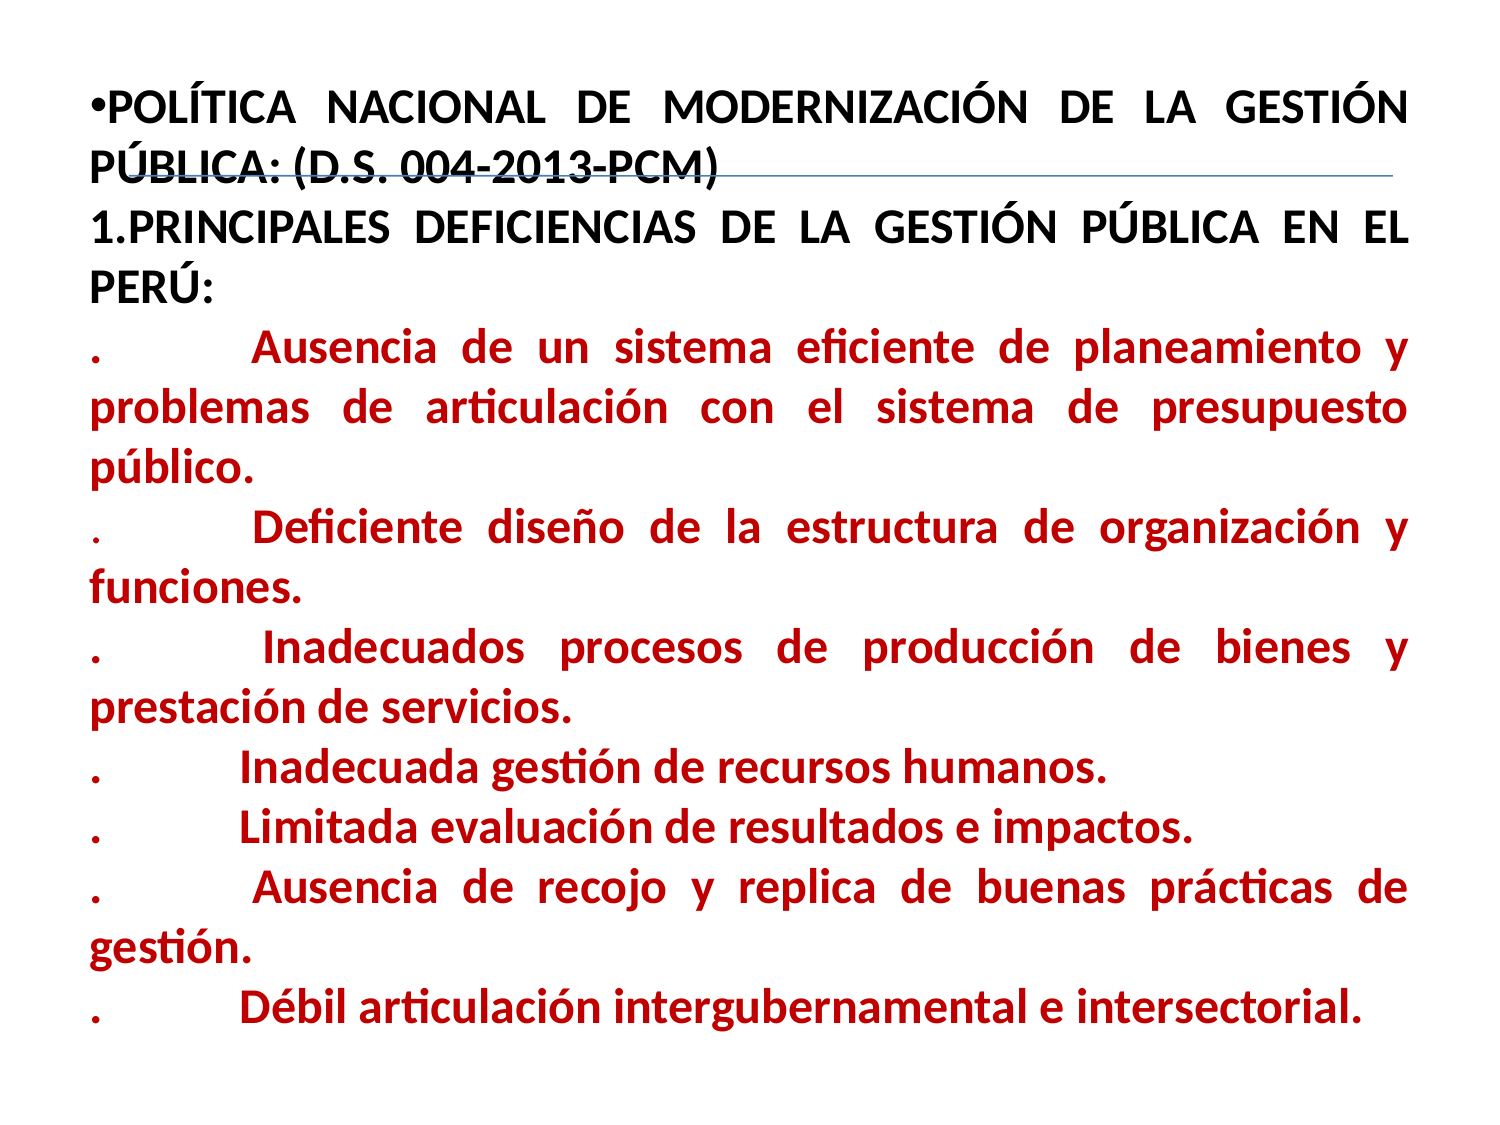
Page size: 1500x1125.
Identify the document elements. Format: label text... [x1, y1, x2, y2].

text_box POLÍTICA NACIONAL DE MODERNIZACIÓN DE LA GESTIÓN PÚBLICA: (D.S. 004-2013-PCM) PRINCIPALES DEFICIENCIAS DE LA GESTIÓN PÚBLICA EN EL PERÚ: . Ausencia de un sistema eficiente de planeamiento y problemas de articulación con el sistema de presupuesto público. . Deficiente diseño de la estructura de organización y funciones. . Inadecuados procesos de producción de bienes y prestación de servicios. . Inadecuada gestión de recursos humanos. . Limitada evaluación de resultados e impactos. . Ausencia de recojo y replica de buenas prácticas de gestión. . Débil articulación intergubernamental e intersectorial. [75, 66, 1425, 1059]
